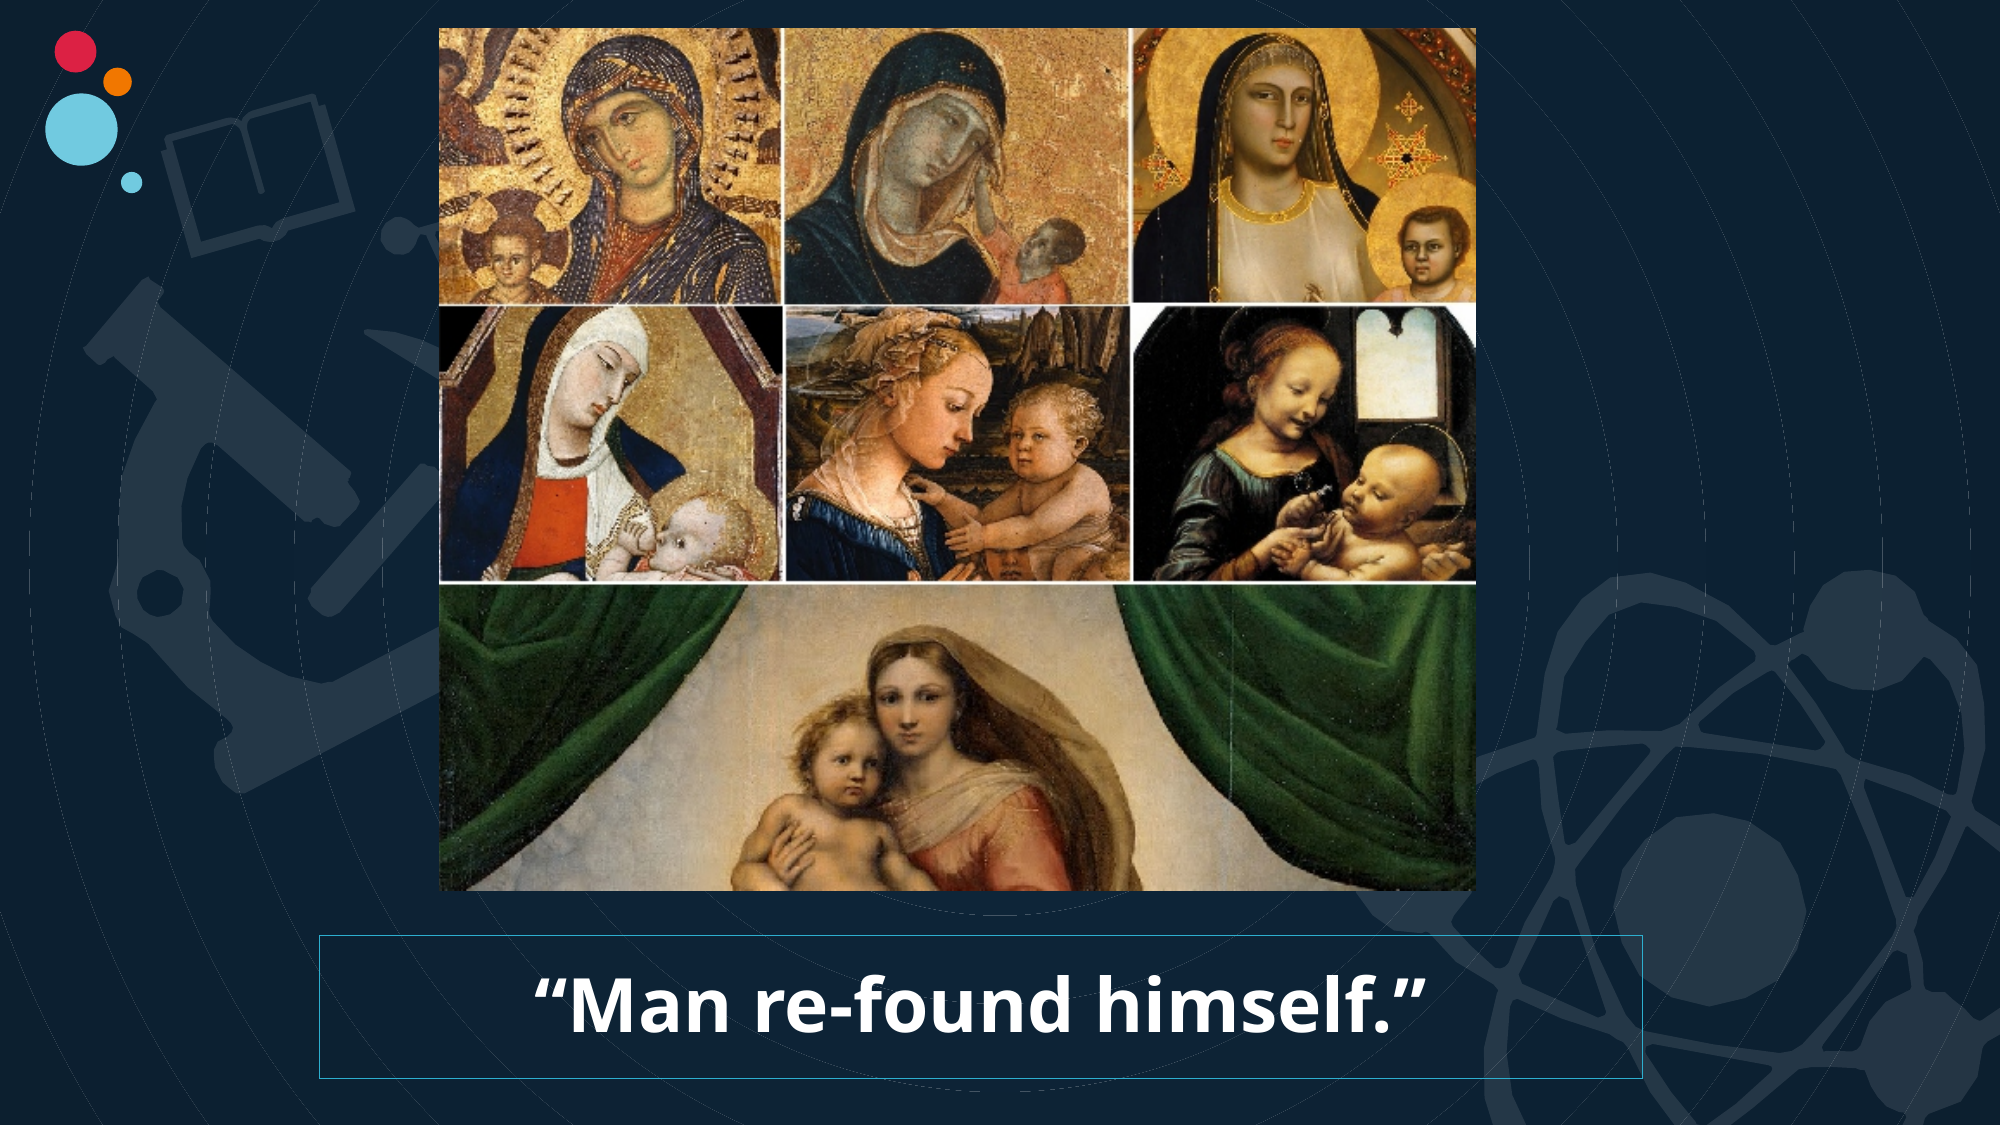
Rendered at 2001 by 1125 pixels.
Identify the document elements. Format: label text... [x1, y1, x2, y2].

picture [439, 28, 1476, 891]
text_box “Man re-found himself.” [319, 935, 1643, 1079]
